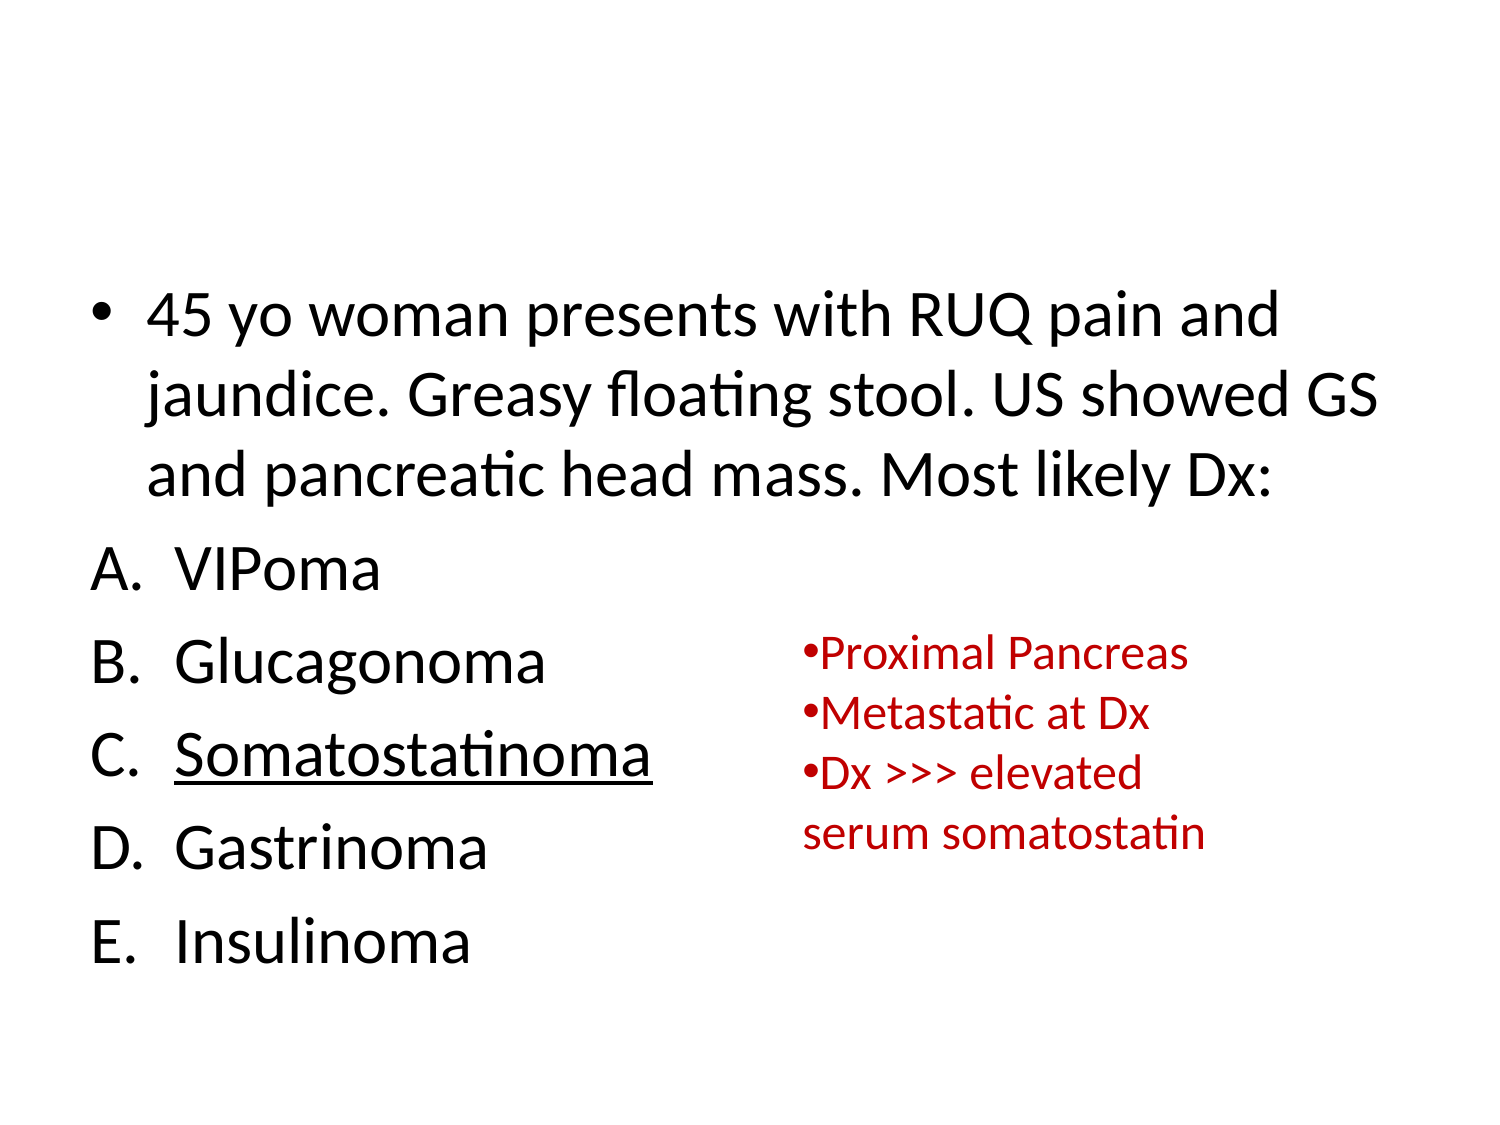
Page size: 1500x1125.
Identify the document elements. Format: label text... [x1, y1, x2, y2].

list 45 yo woman presents with RUQ pain and jaundice. Greasy floating stool. US showed GS and pancreatic head mass. Most likely Dx: VIPoma Glucagonoma Somatostatinoma Gastrinoma Insulinoma [75, 262, 1425, 1005]
text_box Proximal Pancreas Metastatic at Dx Dx >>> elevated serum somatostatin [787, 612, 1263, 868]
